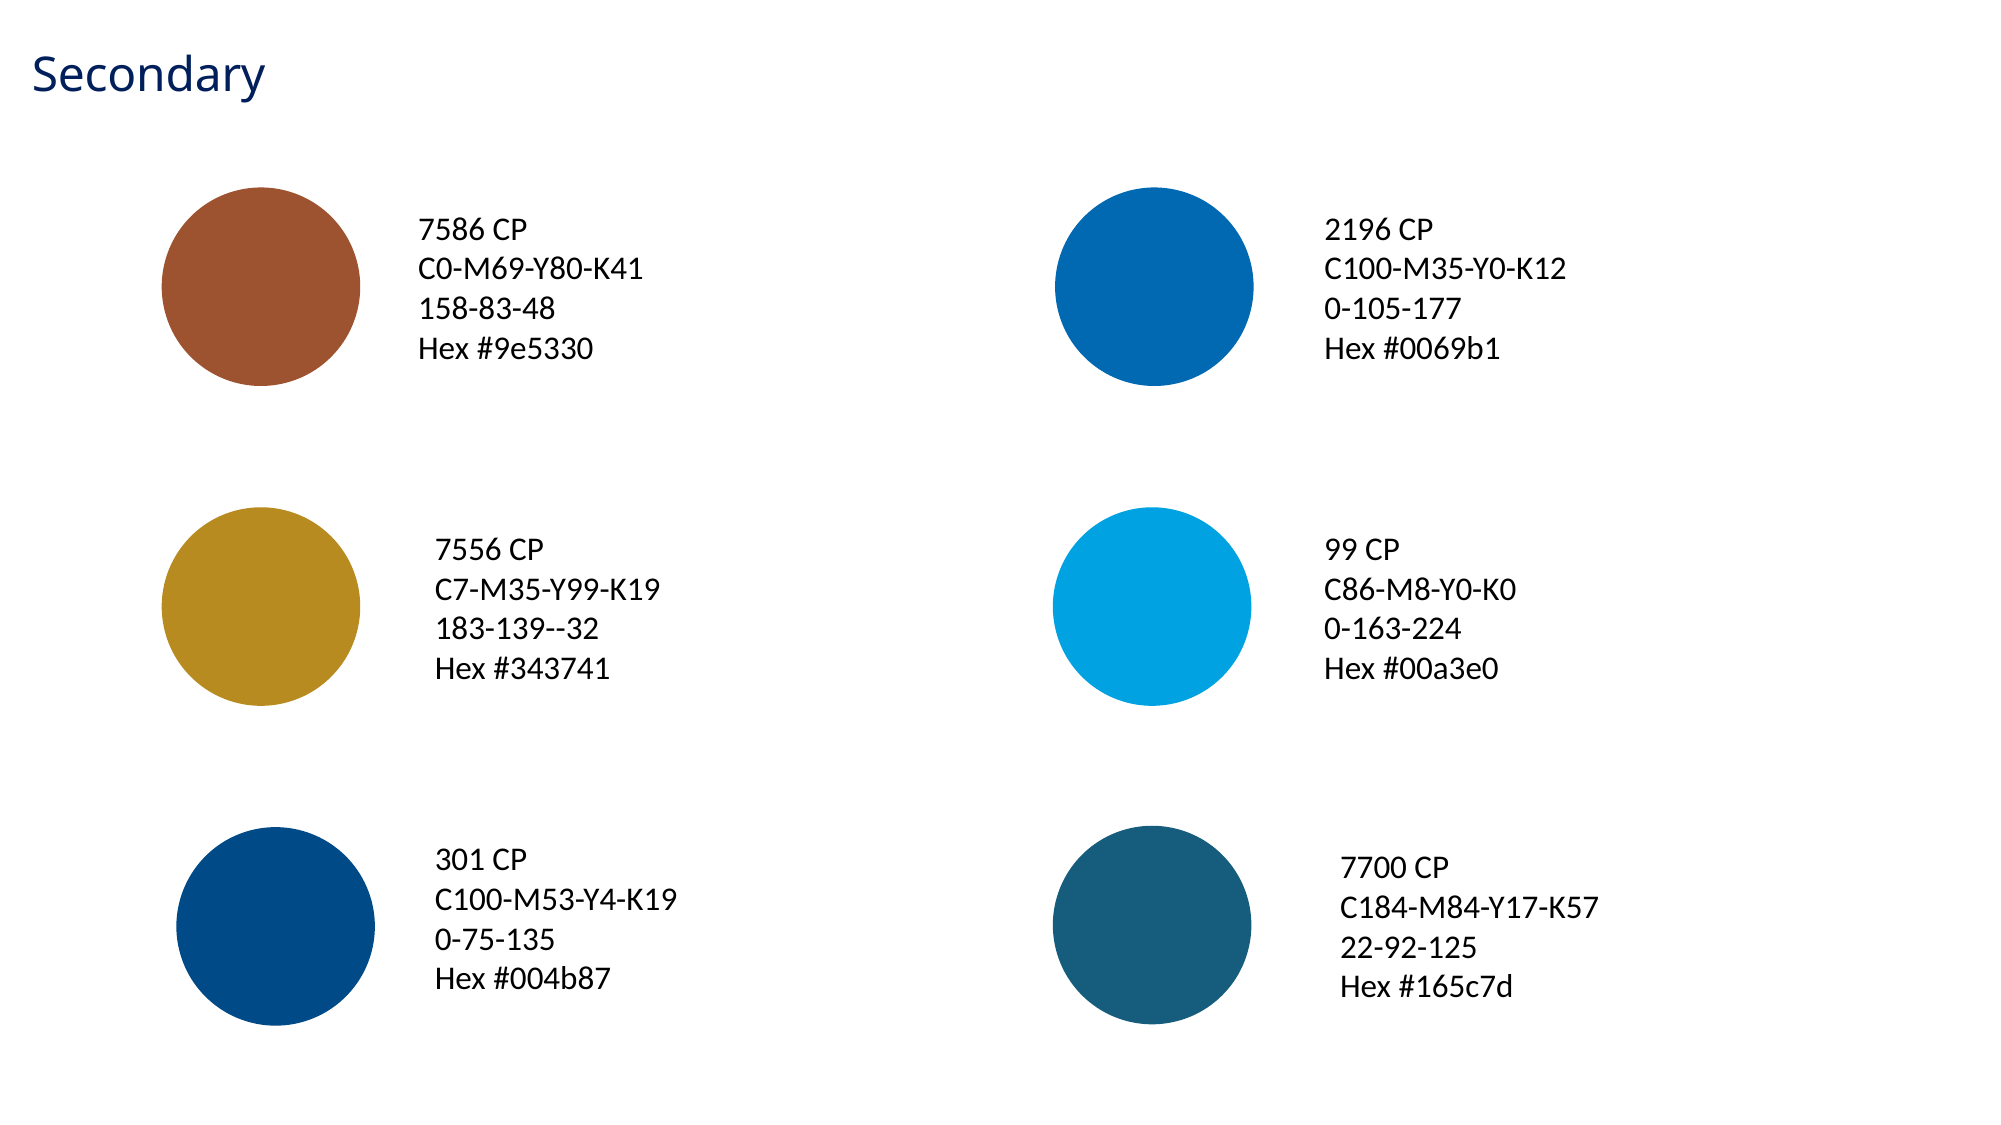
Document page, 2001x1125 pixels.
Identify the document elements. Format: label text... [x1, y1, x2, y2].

text_box [1051, 506, 1253, 707]
text_box 99 CP C86-M8-Y0-K0 0-163-224 Hex #00a3e0 [1309, 519, 1532, 694]
text_box [1051, 824, 1253, 1026]
text_box 301 CP C100-M53-Y4-K19 0-75-135 Hex #004b87 [420, 830, 693, 1004]
text_box [1054, 186, 1255, 388]
text_box 7556 CP C7-M35-Y99-K19 183-139--32 Hex #343741 [420, 519, 676, 694]
text_box 7700 CP C184-M84-Y17-K57 22-92-125 Hex #165c7d [1325, 838, 1615, 1012]
text_box 7586 CP C0-M69-Y80-K41 158-83-48 Hex #9e5330 [403, 199, 660, 374]
text_box 2196 CP C100-M35-Y0-K12 0-105-177 Hex #0069b1 [1309, 199, 1583, 374]
text_box [160, 186, 362, 388]
text_box [175, 826, 376, 1027]
text_box [160, 506, 362, 707]
title Secondary [29, 0, 324, 170]
